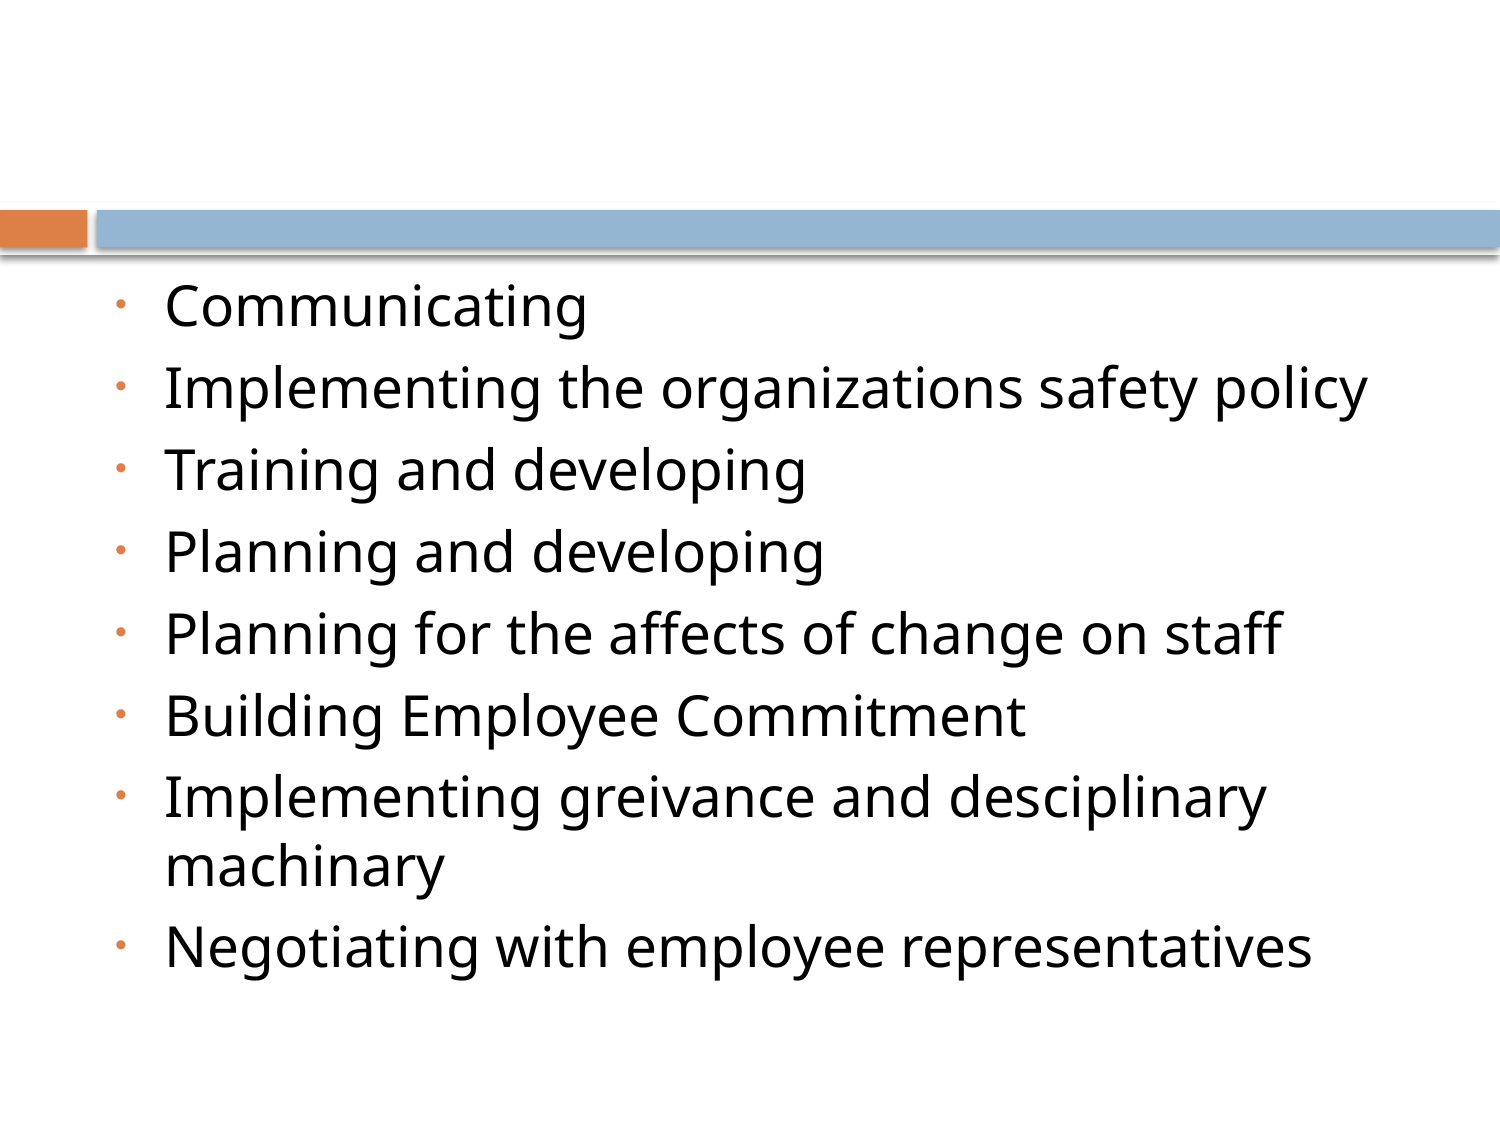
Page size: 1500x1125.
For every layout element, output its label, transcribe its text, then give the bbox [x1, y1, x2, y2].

list Communicating Implementing the organizations safety policy Training and developing Planning and developing Planning for the affects of change on staff Building Employee Commitment Implementing greivance and desciplinary machinary Negotiating with employee representatives [100, 262, 1438, 1000]
